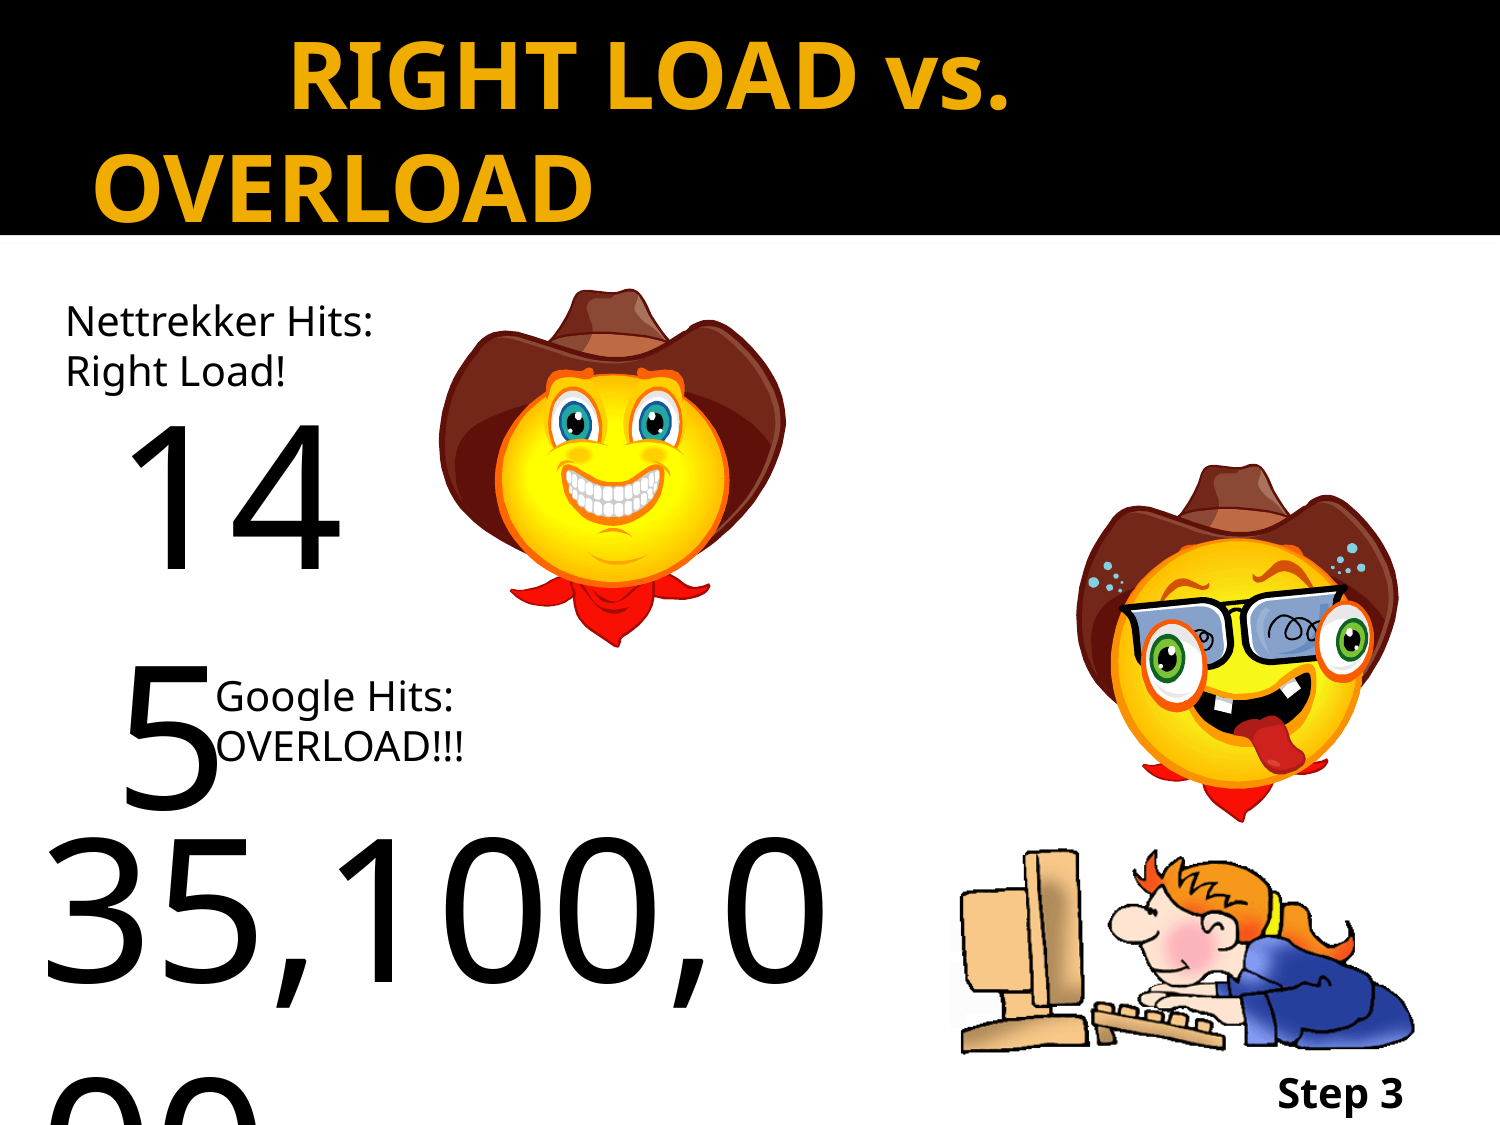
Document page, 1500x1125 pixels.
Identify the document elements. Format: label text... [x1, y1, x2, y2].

picture [949, 462, 1430, 1088]
text_box 145 [99, 362, 423, 774]
picture [437, 287, 788, 649]
text_box Google Hits: OVERLOAD!!! [200, 662, 550, 778]
text_box Step 3 [1262, 1059, 1450, 1125]
title RIGHT LOAD vs. OVERLOAD [75, 25, 1425, 231]
text_box 35,100,000 [24, 774, 961, 1125]
text_box Nettrekker Hits: Right Load! [50, 287, 400, 403]
